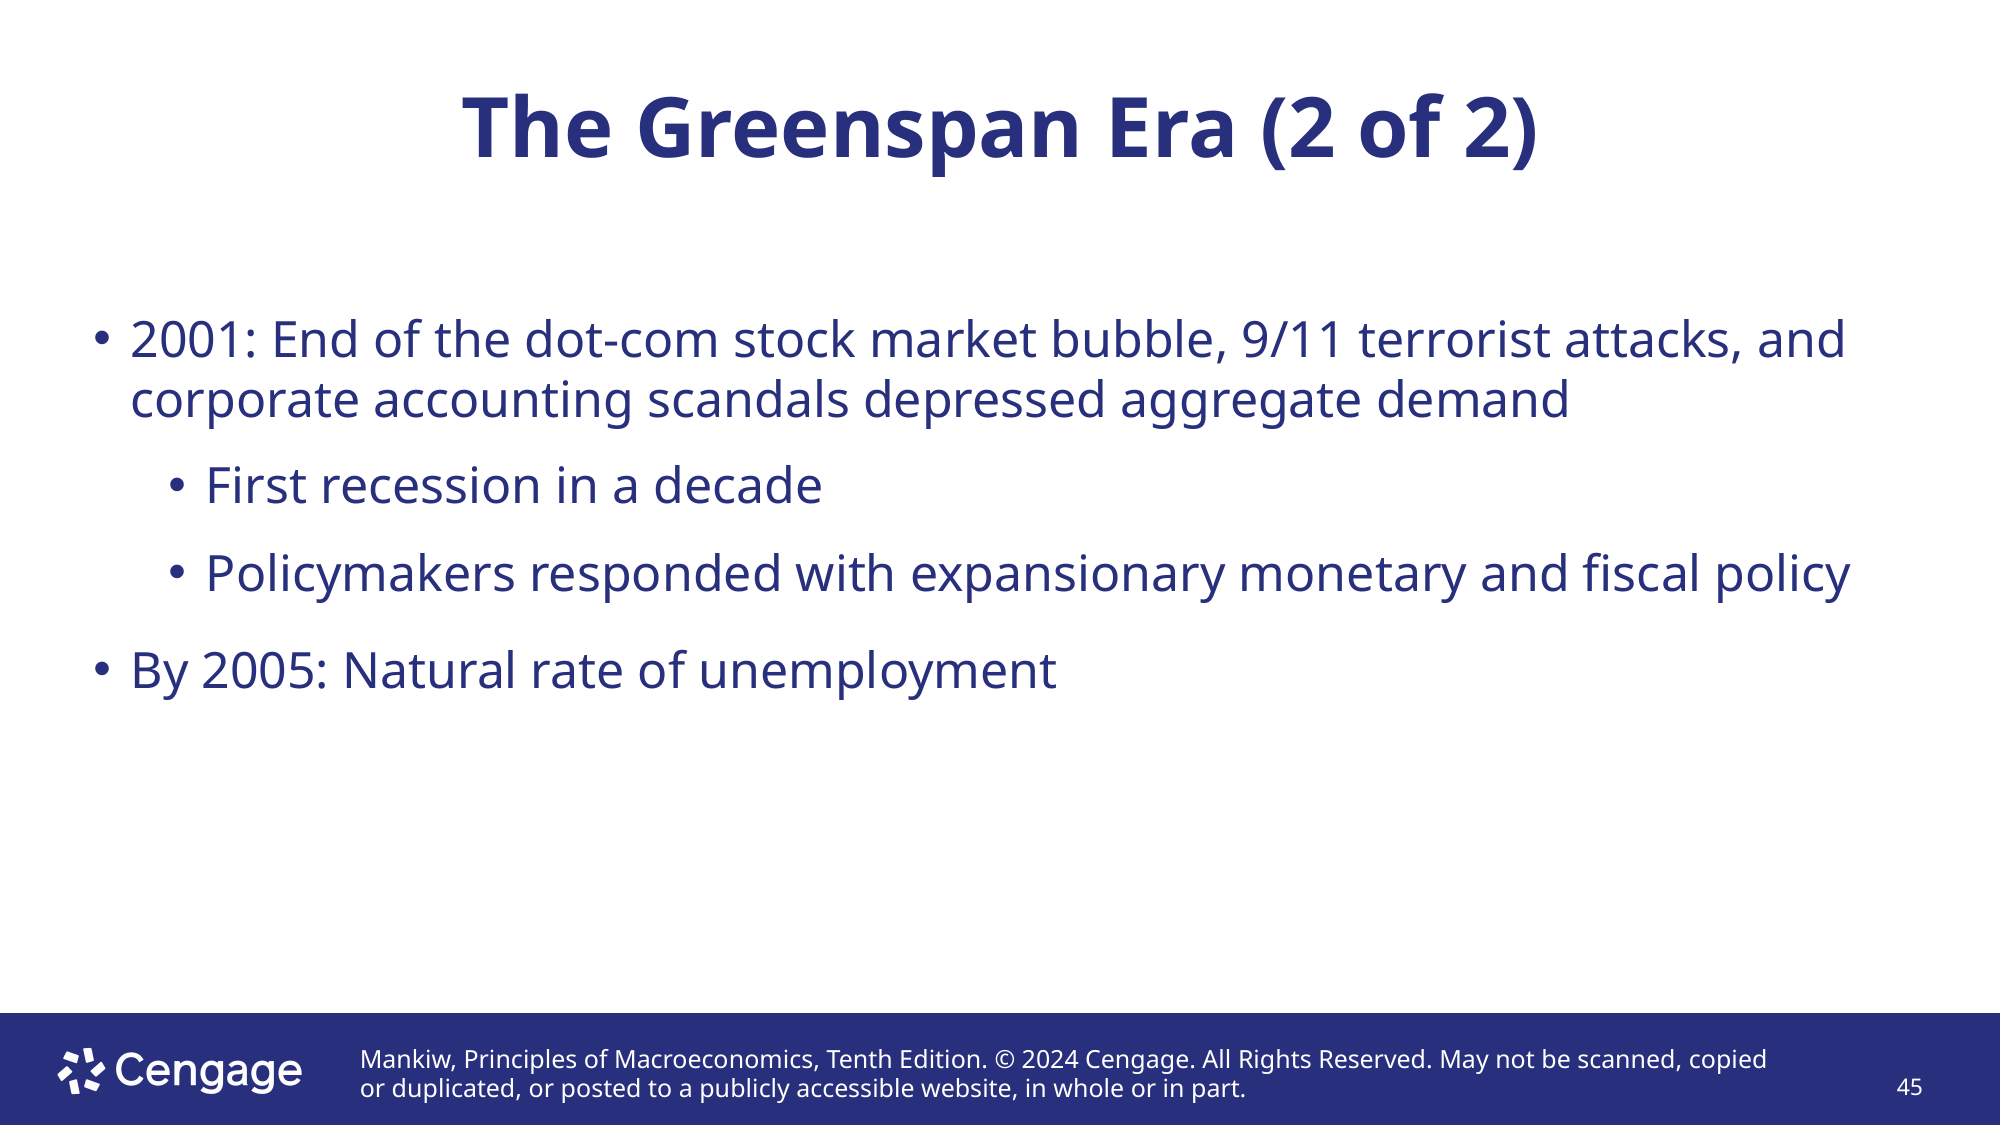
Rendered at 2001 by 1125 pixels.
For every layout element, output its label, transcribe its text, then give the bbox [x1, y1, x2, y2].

picture [30, 1020, 329, 1122]
list 2001: End of the dot-com stock market bubble, 9/11 terrorist attacks, and corporate accounting scandals depressed aggregate demand First recession in a decade Policymakers responded with expansionary monetary and fiscal policy By 2005: Natural rate of unemployment [78, 299, 1923, 1014]
title The Greenspan Era (2 of 2) [78, 77, 1923, 278]
